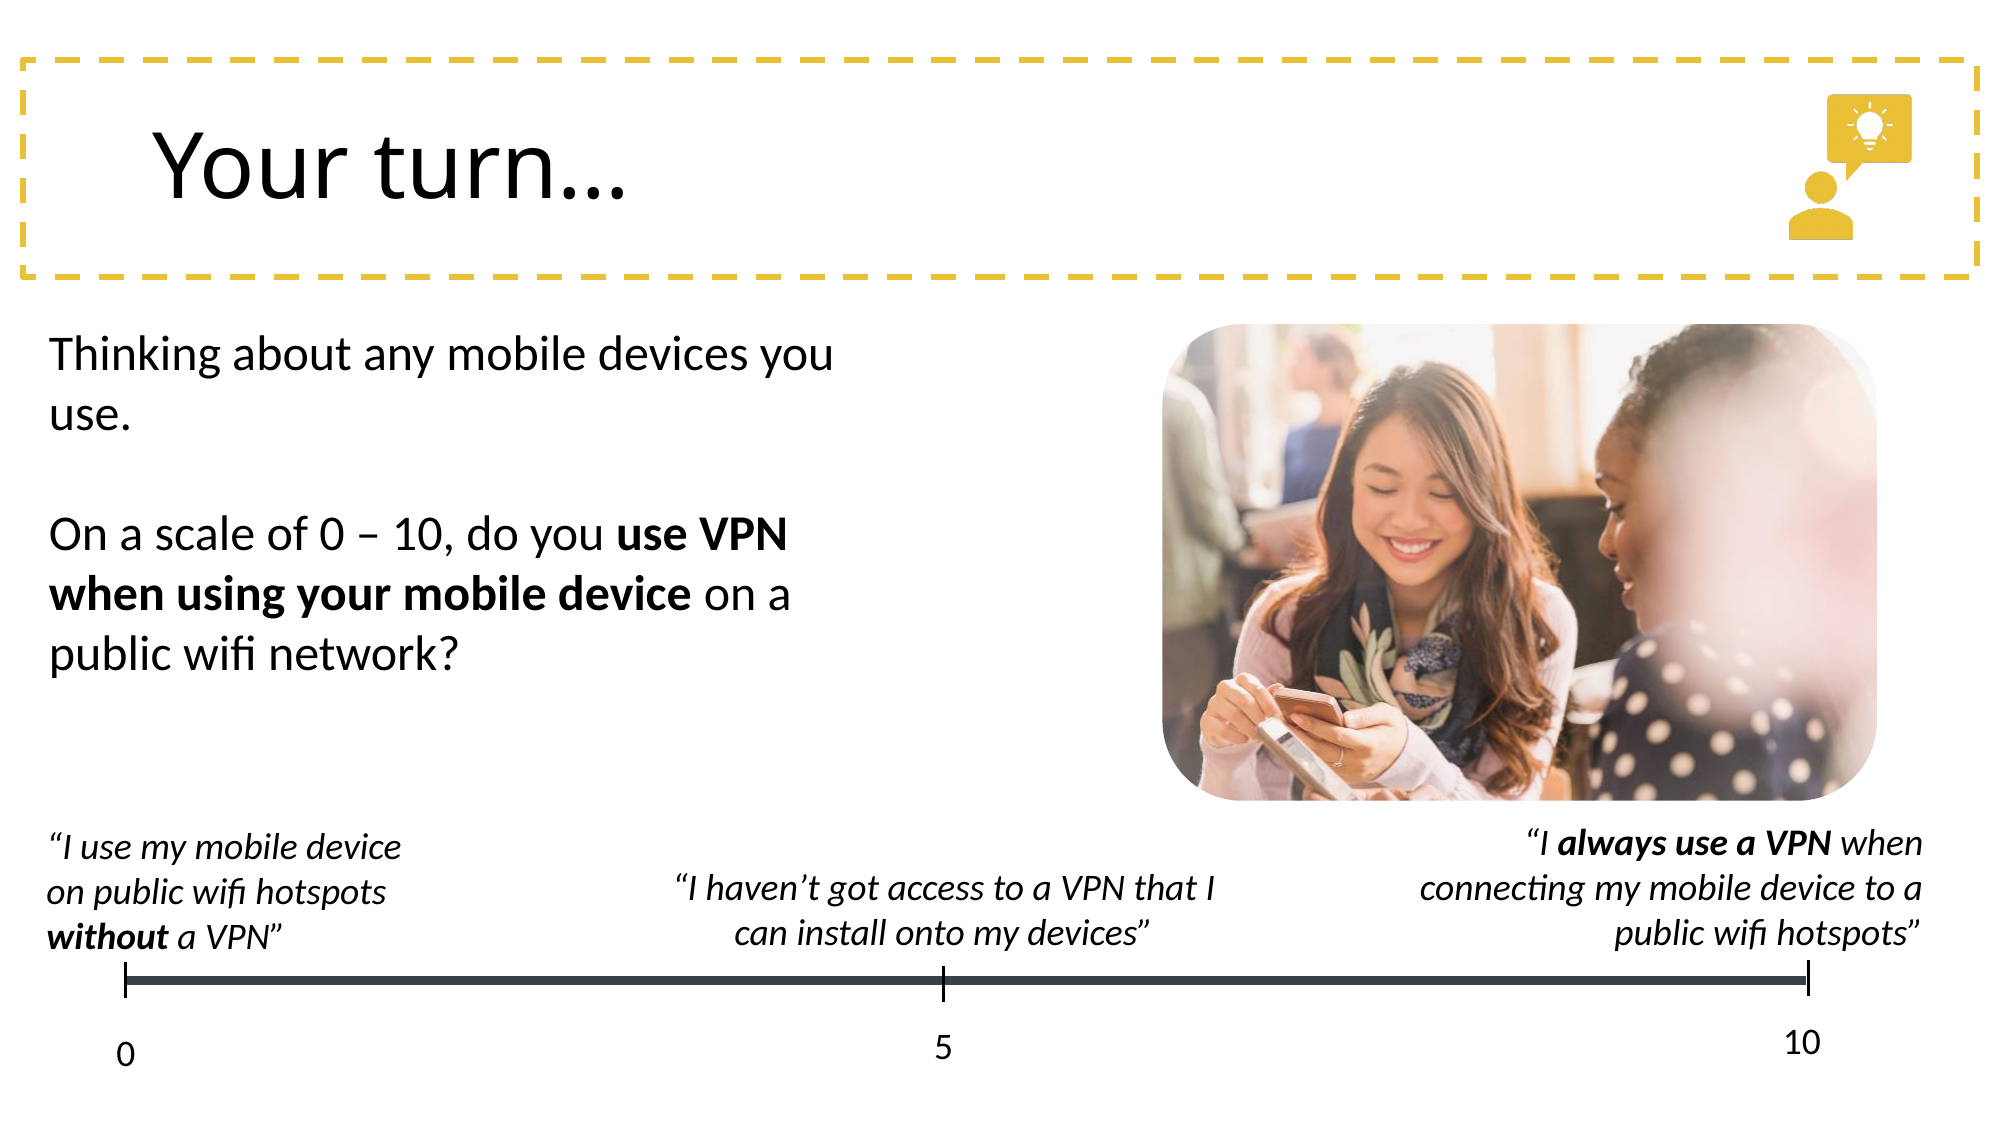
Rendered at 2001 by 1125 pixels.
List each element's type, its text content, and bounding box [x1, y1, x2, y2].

text_box “I use my mobile device on public wifi hotspots without a VPN” [31, 814, 464, 965]
picture [1162, 324, 1877, 801]
text_box Thinking about any mobile devices you use. On a scale of 0 – 10, do you use VPN when using your mobile device on a public wifi network? [34, 312, 910, 688]
text_box 5 [883, 1014, 1005, 1075]
text_box 0 [65, 1021, 187, 1081]
picture [1863, 78, 1938, 254]
text_box “I always use a VPN when connecting my mobile device to a public wifi hotspots” [1404, 810, 1939, 960]
text_box “I haven’t got access to a VPN that I can install onto my devices” [642, 855, 1245, 961]
title Your turn… [137, 59, 1863, 278]
text_box 10 [1741, 1009, 1863, 1070]
